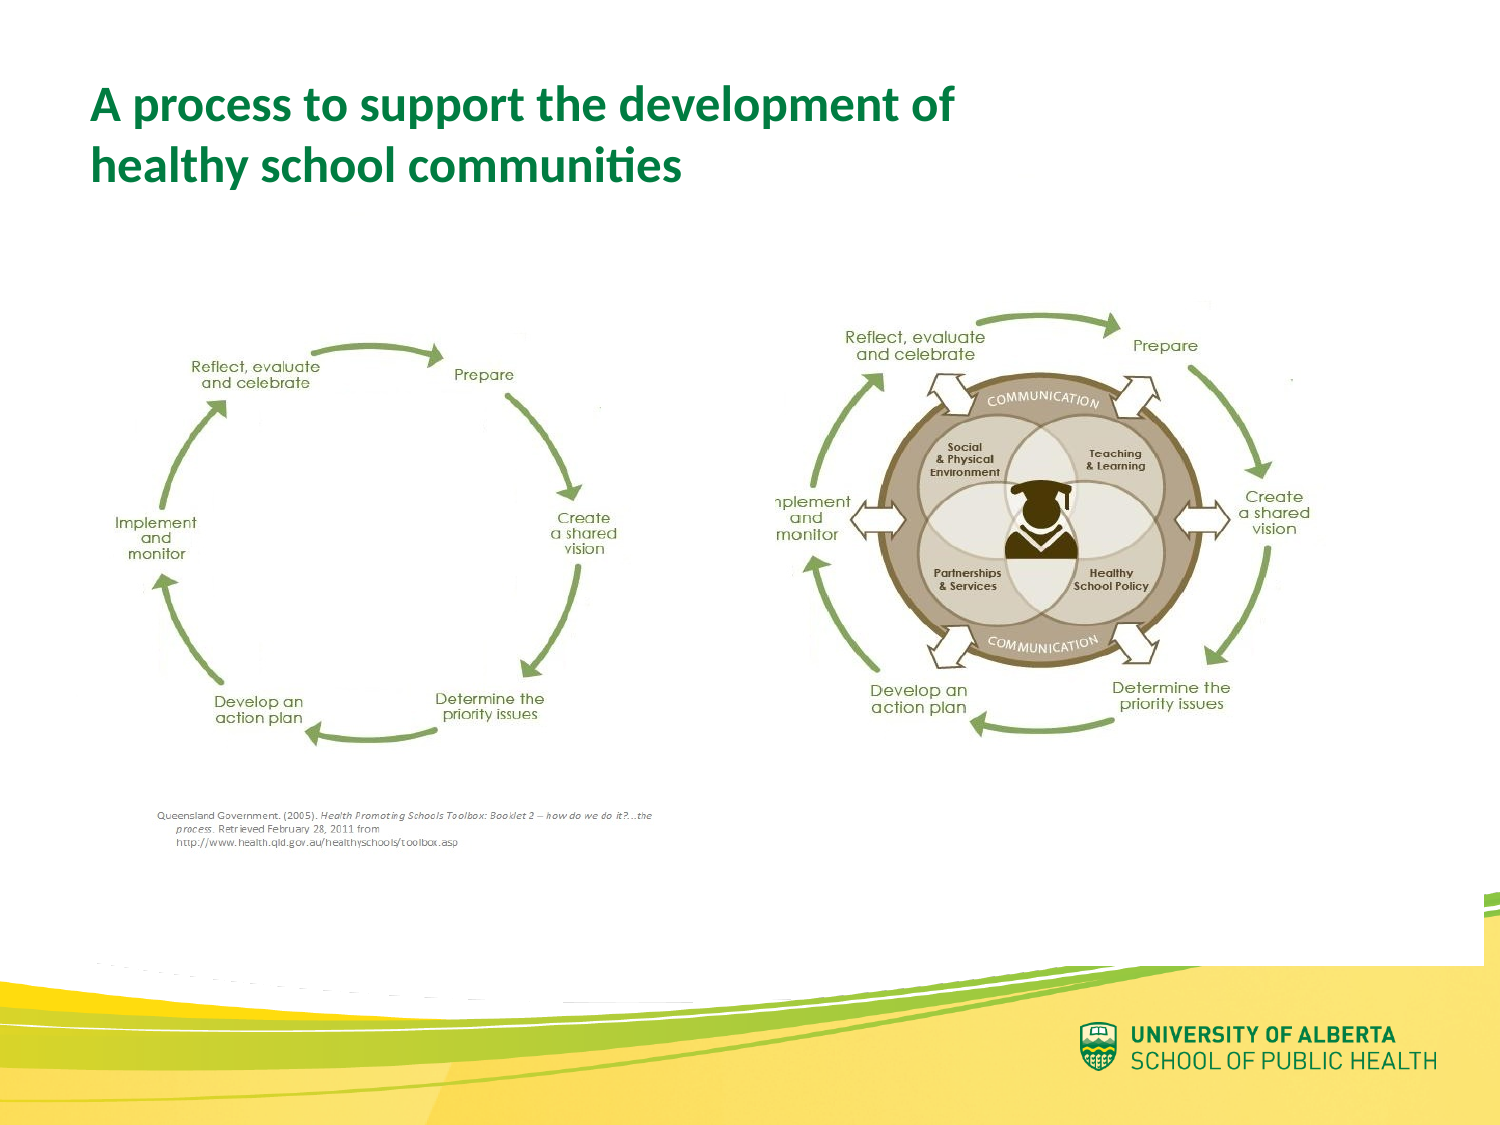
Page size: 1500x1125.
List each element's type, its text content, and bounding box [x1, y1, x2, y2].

picture [0, 174, 1500, 1125]
title A process to support the development of healthy school communities [75, 62, 1425, 200]
